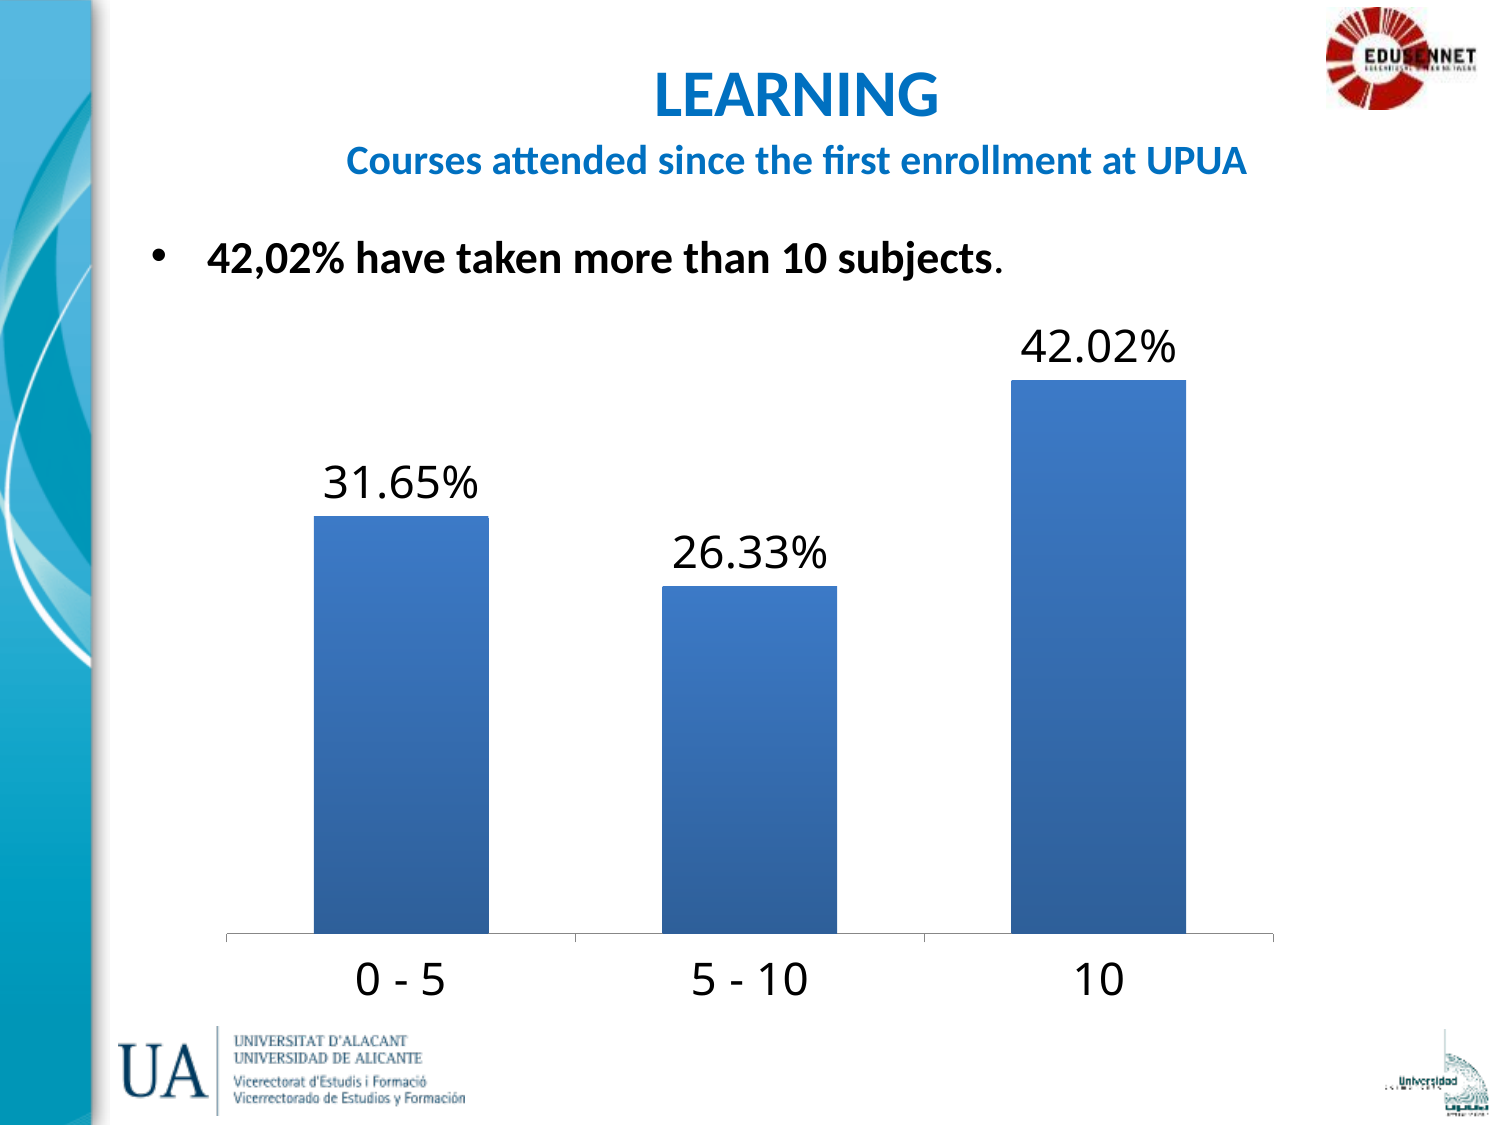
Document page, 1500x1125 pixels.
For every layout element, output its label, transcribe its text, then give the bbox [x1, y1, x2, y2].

picture [118, 1026, 465, 1116]
title LEARNING [112, 30, 1483, 125]
picture [0, 0, 110, 1125]
picture [1384, 1029, 1489, 1118]
text_box [499, 191, 1394, 1000]
list 42,02% have taken more than 10 subjects. [135, 219, 1416, 1047]
text_box Courses attended since the first enrollment at UPUA [112, 125, 1483, 191]
picture [1326, 7, 1495, 111]
chart [204, 314, 1296, 1023]
